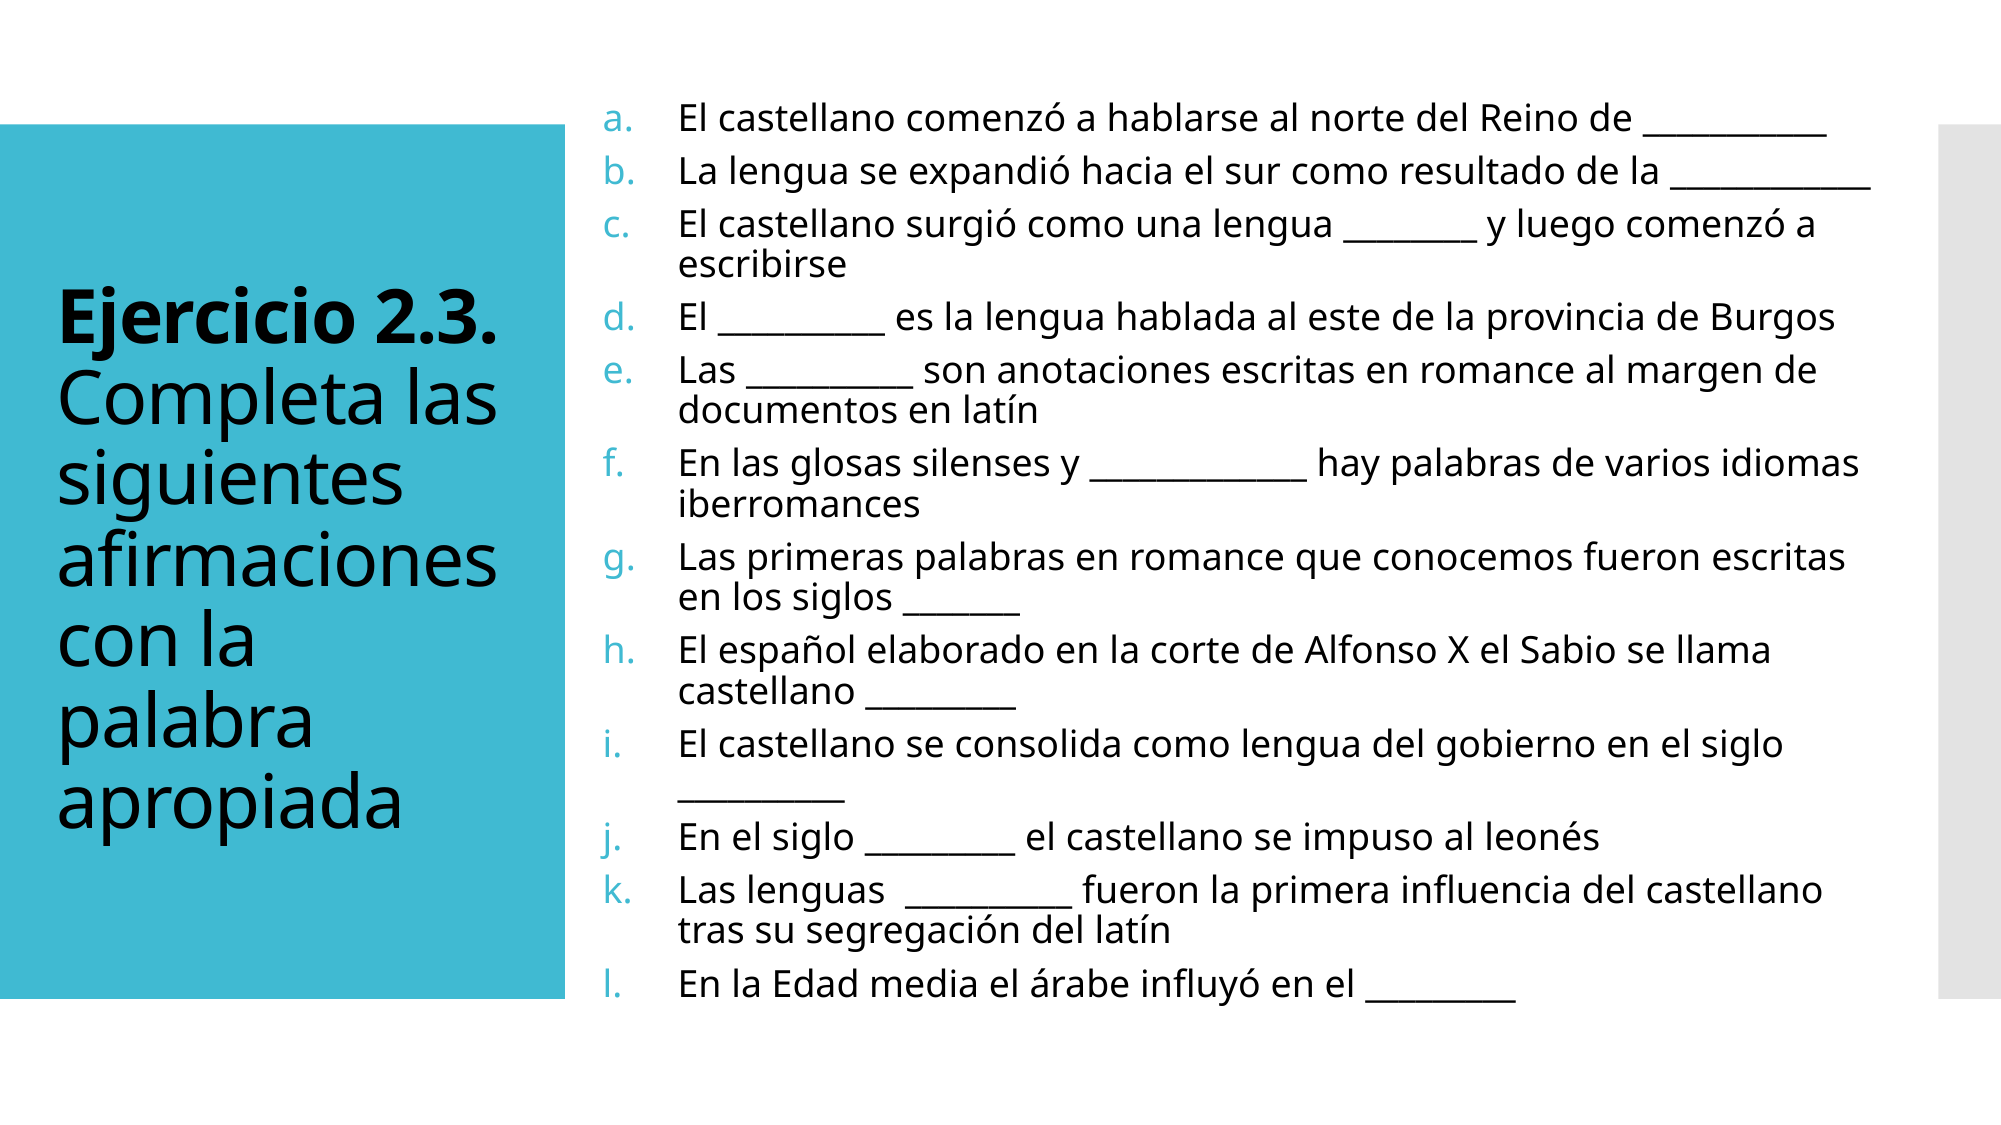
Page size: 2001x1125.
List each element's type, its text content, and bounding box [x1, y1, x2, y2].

list El castellano comenzó a hablarse al norte del Reino de ___________ La lengua se expandió hacia el sur como resultado de la ____________ El castellano surgió como una lengua ________ y luego comenzó a escribirse El __________ es la lengua hablada al este de la provincia de Burgos Las __________ son anotaciones escritas en romance al margen de documentos en latín En las glosas silenses y _____________ hay palabras de varios idiomas iberromances Las primeras palabras en romance que conocemos fueron escritas en los siglos _______ El español elaborado en la corte de Alfonso X el Sabio se llama castellano _________ El castellano se consolida como lengua del gobierno en el siglo __________ En el siglo _________ el castellano se impuso al leonés Las lenguas __________ fueron la primera influencia del castellano tras su segregación del latín En la Edad media el árabe influyó en el _________ [587, 169, 1912, 1000]
title Ejercicio 2.3. Completa las siguientes afirmaciones con la palabra apropiada [41, 184, 525, 940]
